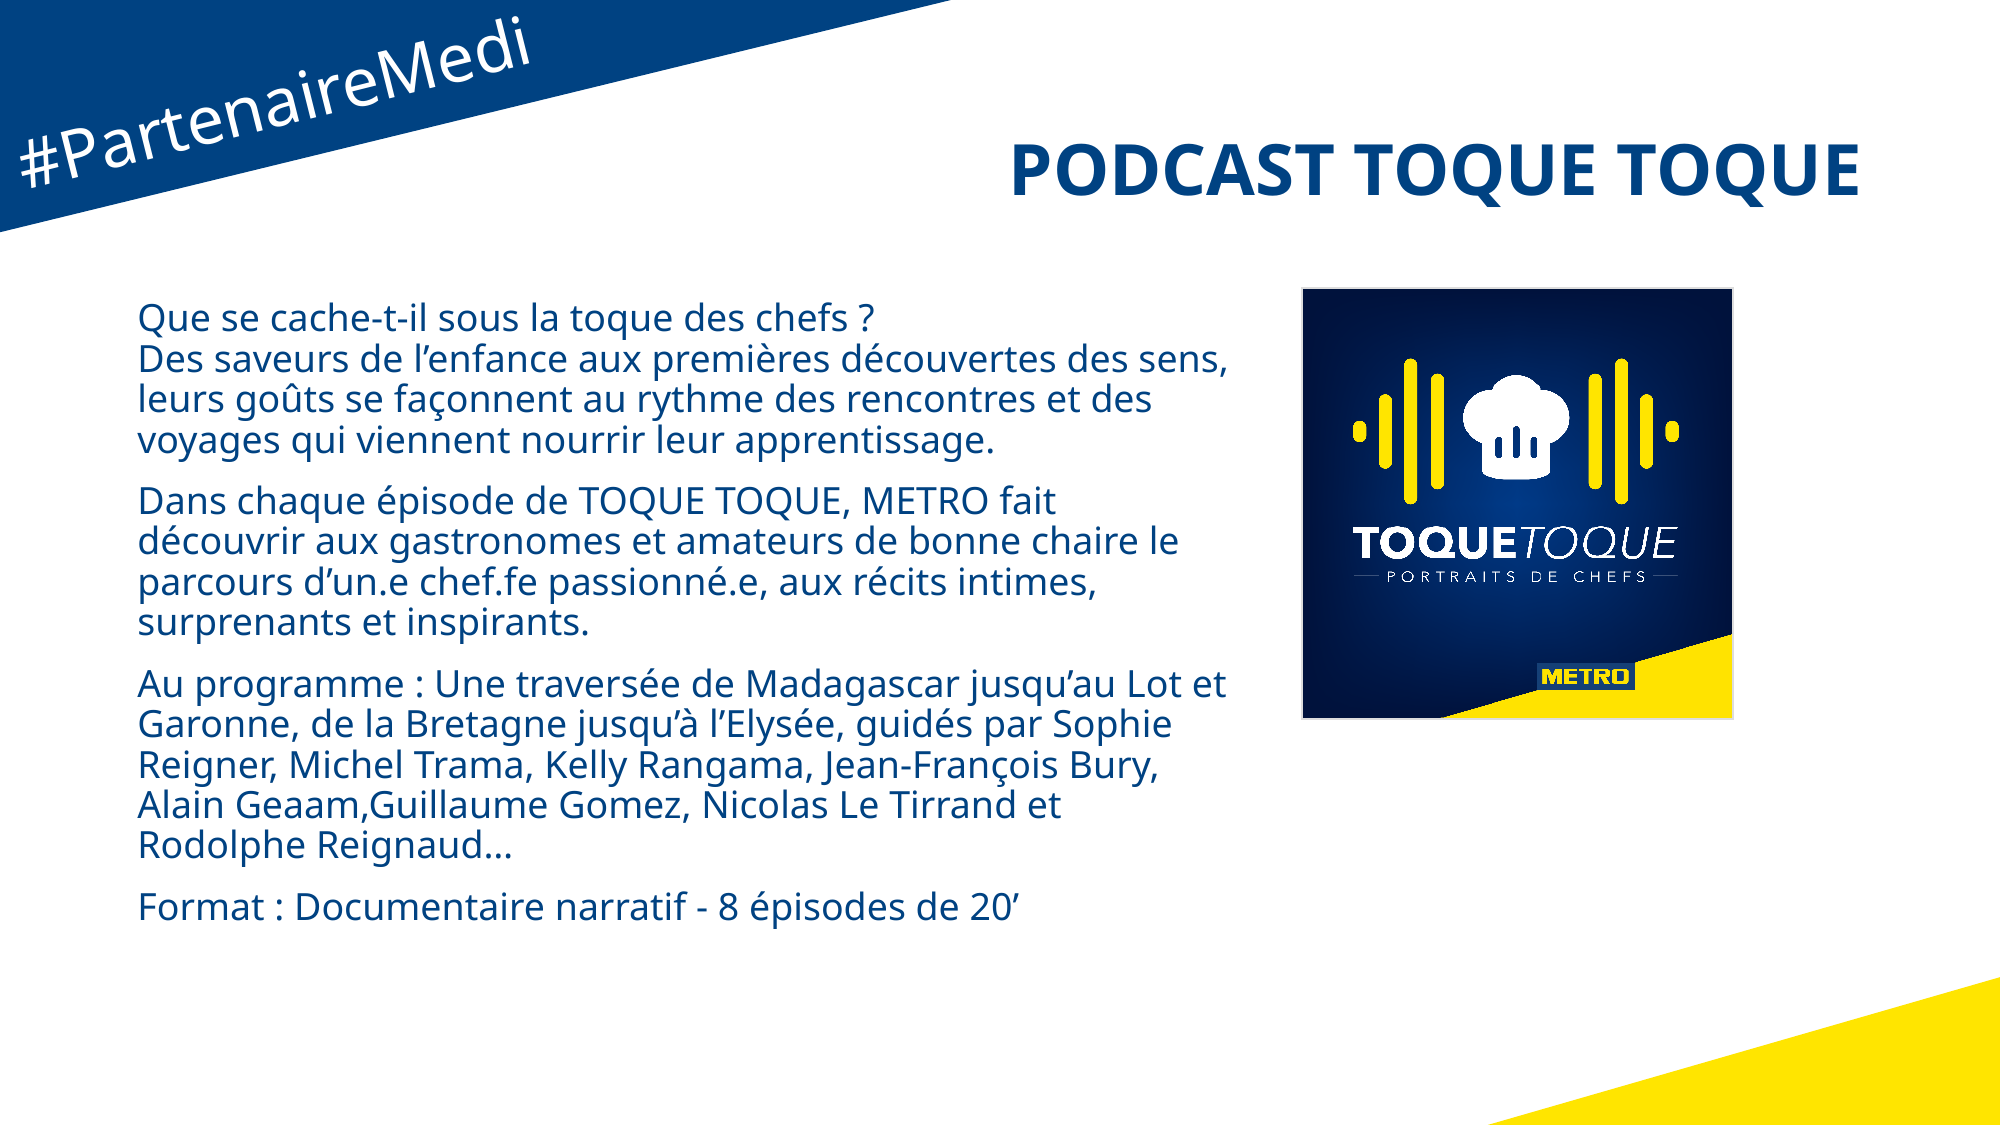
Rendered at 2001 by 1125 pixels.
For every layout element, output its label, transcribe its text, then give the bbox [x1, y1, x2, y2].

list #PartenaireMedia [10, 3, 550, 205]
list Que se cache-t-il sous la toque des chefs ? Des saveurs de l’enfance aux premières découvertes des sens, leurs goûts se façonnent au rythme des rencontres et des voyages qui viennent nourrir leur apprentissage. Dans chaque épisode de TOQUE TOQUE, METRO fait découvrir aux gastronomes et amateurs de bonne chaire le parcours d’un.e chef.fe passionné.e, aux récits intimes, surprenants et inspirants. Au programme : Une traversée de Madagascar jusqu’au Lot et Garonne, de la Bretagne jusqu’à l’Elysée, guidés par Sophie Reigner, Michel Trama, Kelly Rangama, Jean-François Bury, Alain Geaam,Guillaume Gomez, Nicolas Le Tirrand et Rodolphe Reignaud… Format : Documentaire narratif - 8 épisodes de 20’ [137, 299, 1233, 1014]
title Podcast Toque Toque [344, 134, 1863, 223]
picture [1302, 289, 1732, 718]
